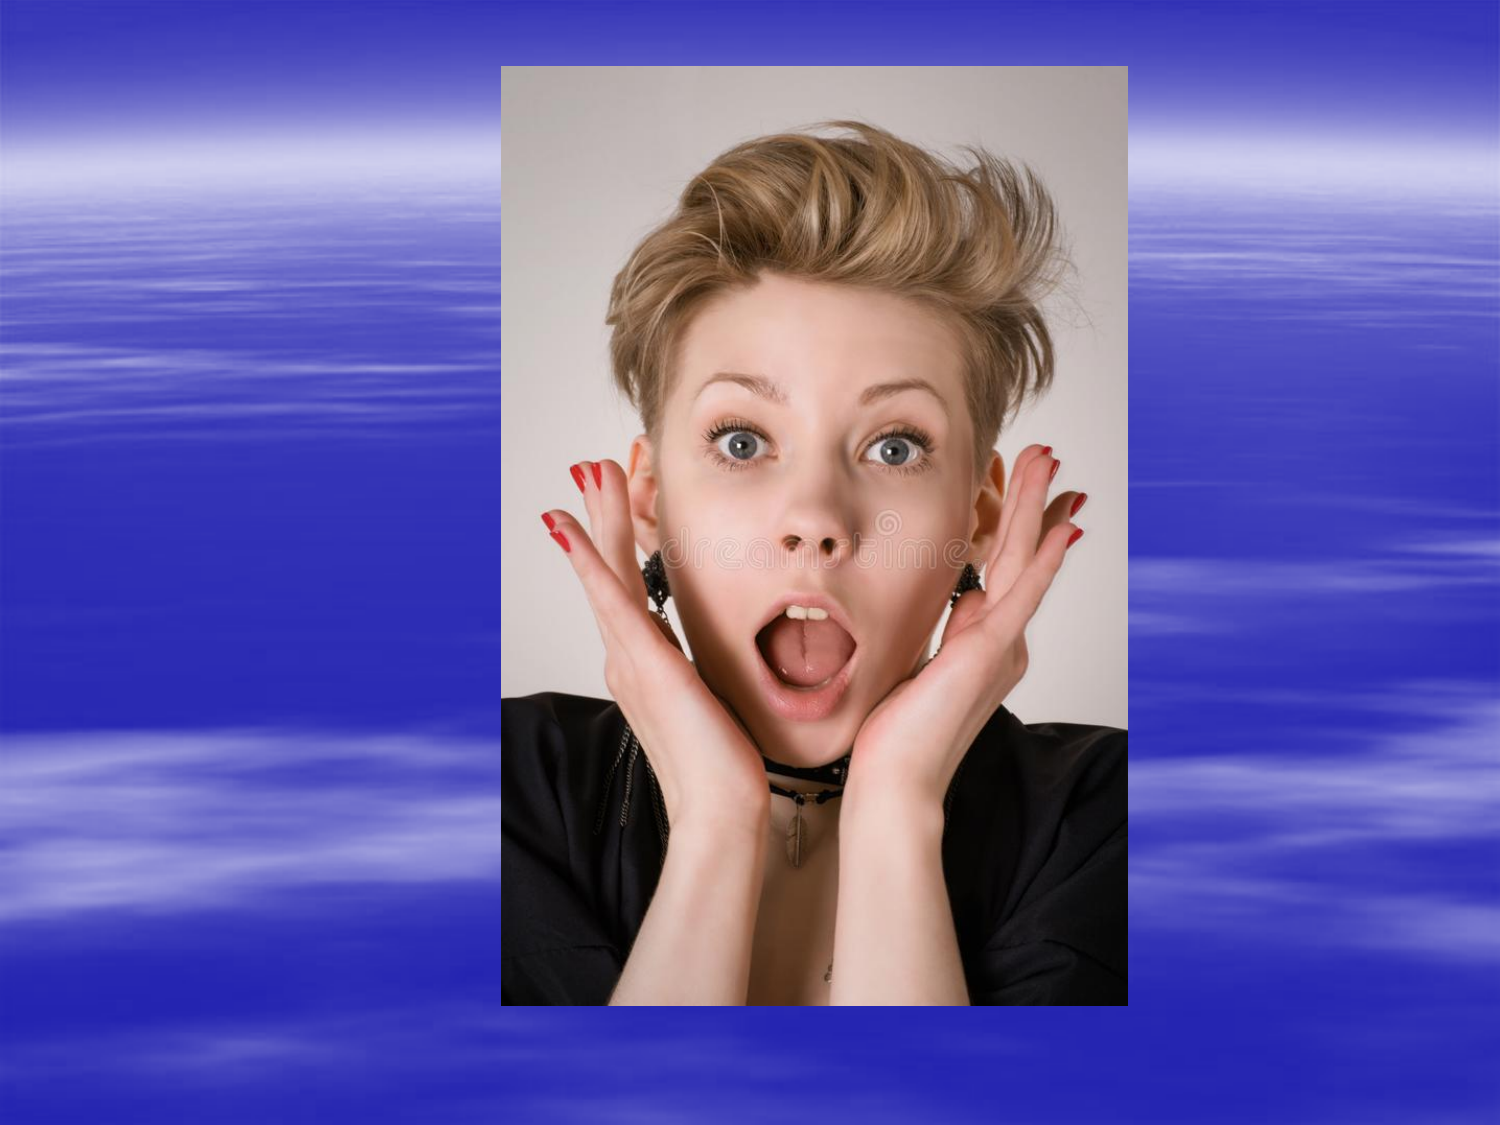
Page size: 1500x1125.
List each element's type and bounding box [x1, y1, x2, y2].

picture [501, 66, 1129, 1006]
